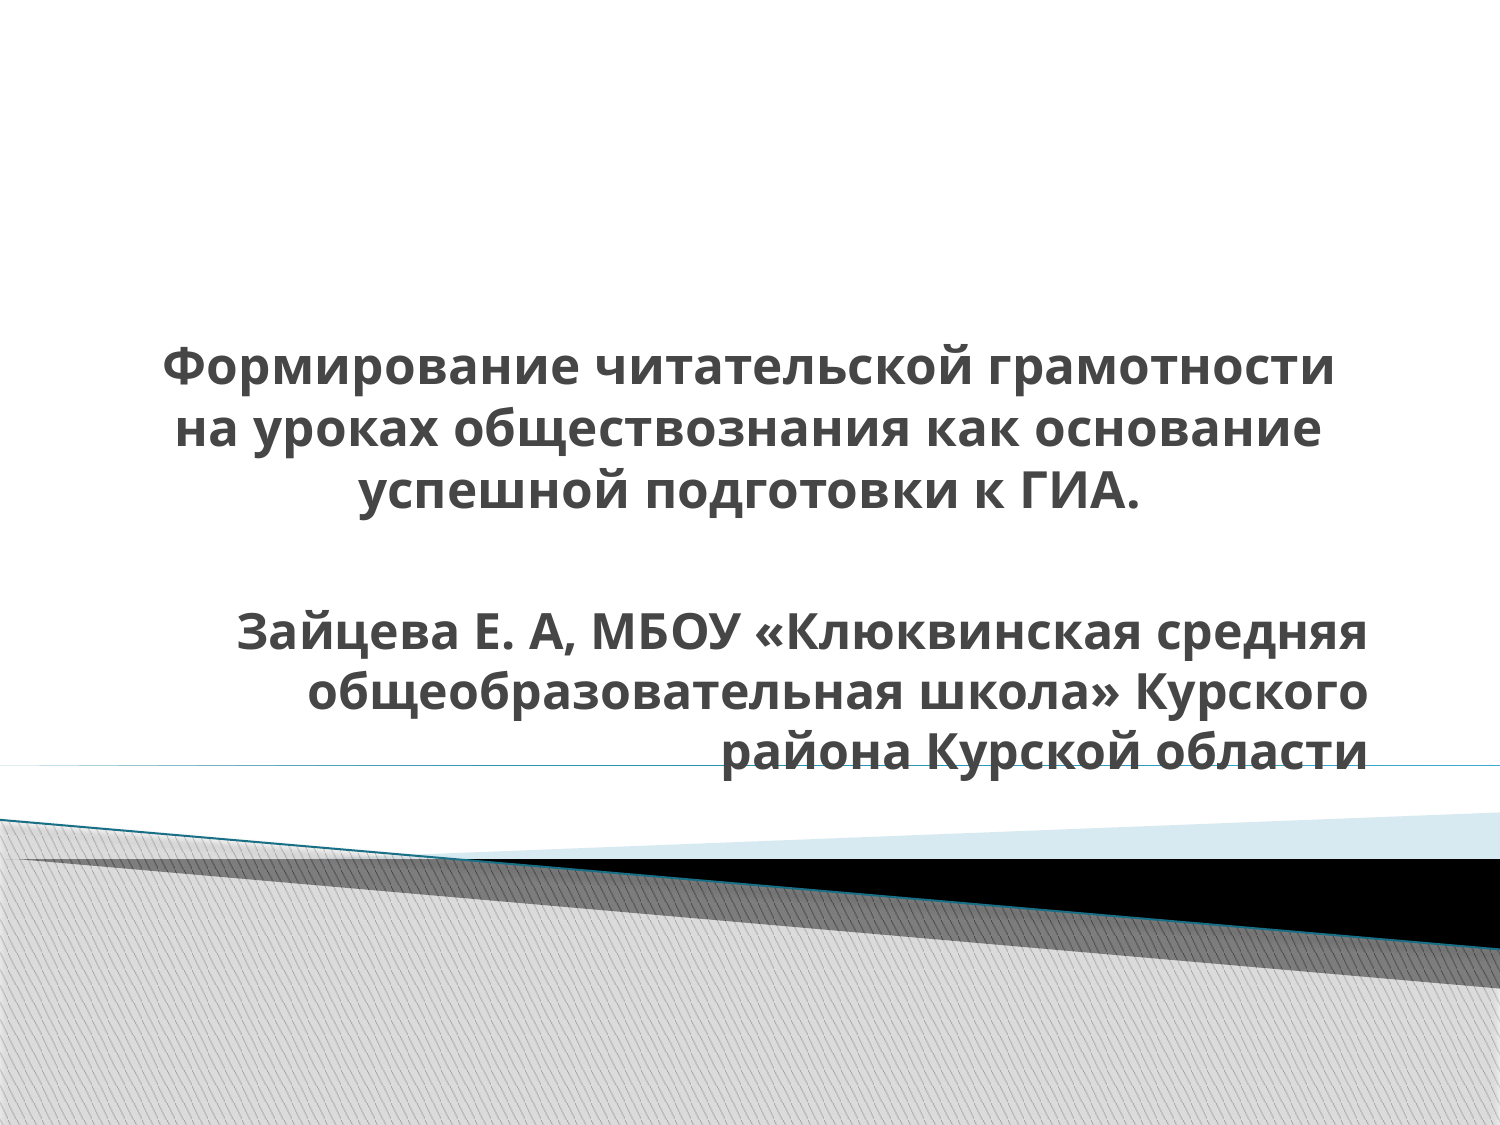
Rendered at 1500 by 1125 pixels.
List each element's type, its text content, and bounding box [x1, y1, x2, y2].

title Формирование читательской грамотности на уроках обществознания как основание успешной подготовки к ГИА. [112, 287, 1388, 588]
picture [5, 859, 1500, 989]
subtitle Зайцева Е. А, МБОУ «Клюквинская средняя общеобразовательная школа» Курского района Курской области [112, 592, 1388, 790]
